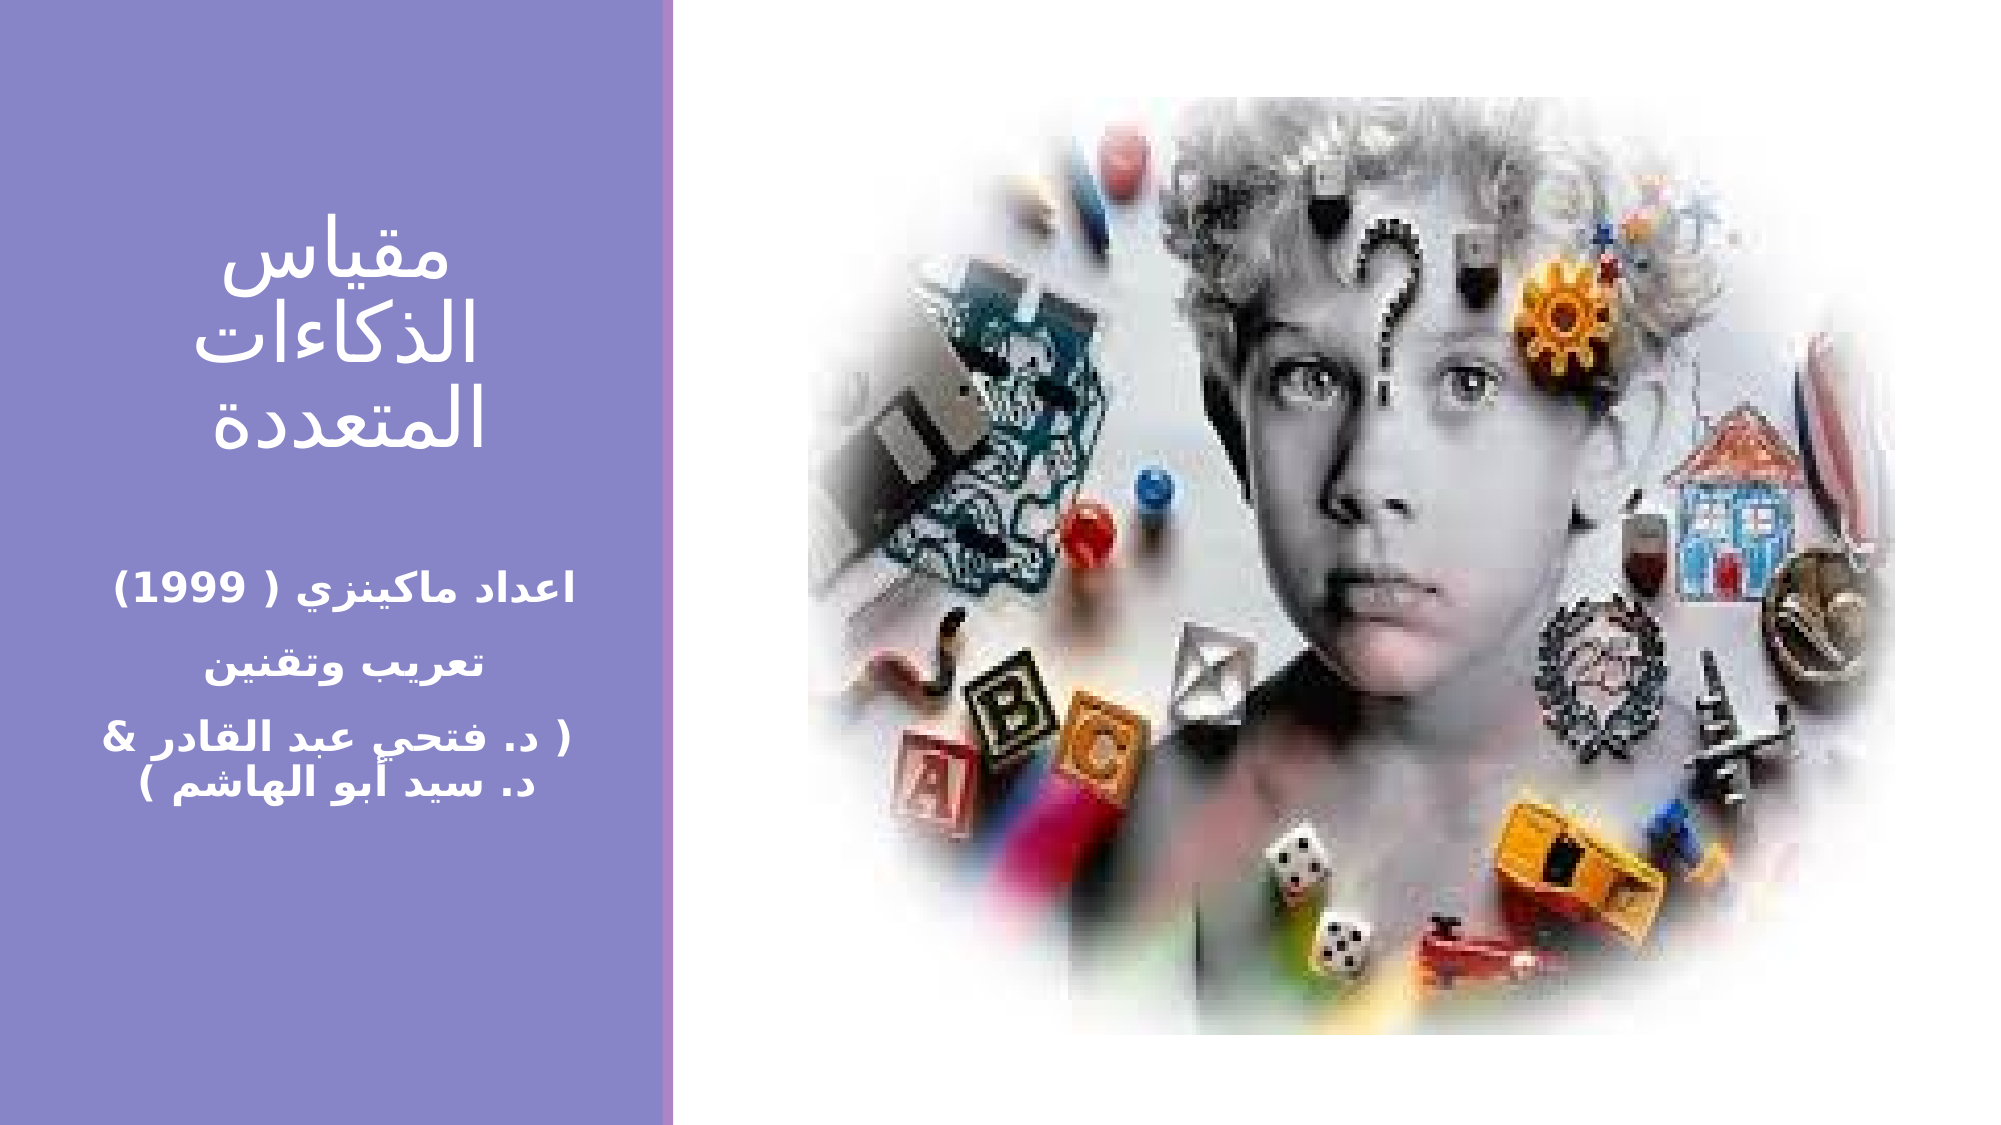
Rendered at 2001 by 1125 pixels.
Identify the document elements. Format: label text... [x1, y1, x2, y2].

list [807, 96, 1896, 1035]
list اعداد ماكينزي ( 1999) تعريب وتقنين ( د. فتحي عبد القادر & د. سيد أبو الهاشم ) [75, 479, 600, 1035]
title مقياس الذكاءات المتعددة [75, 97, 600, 473]
